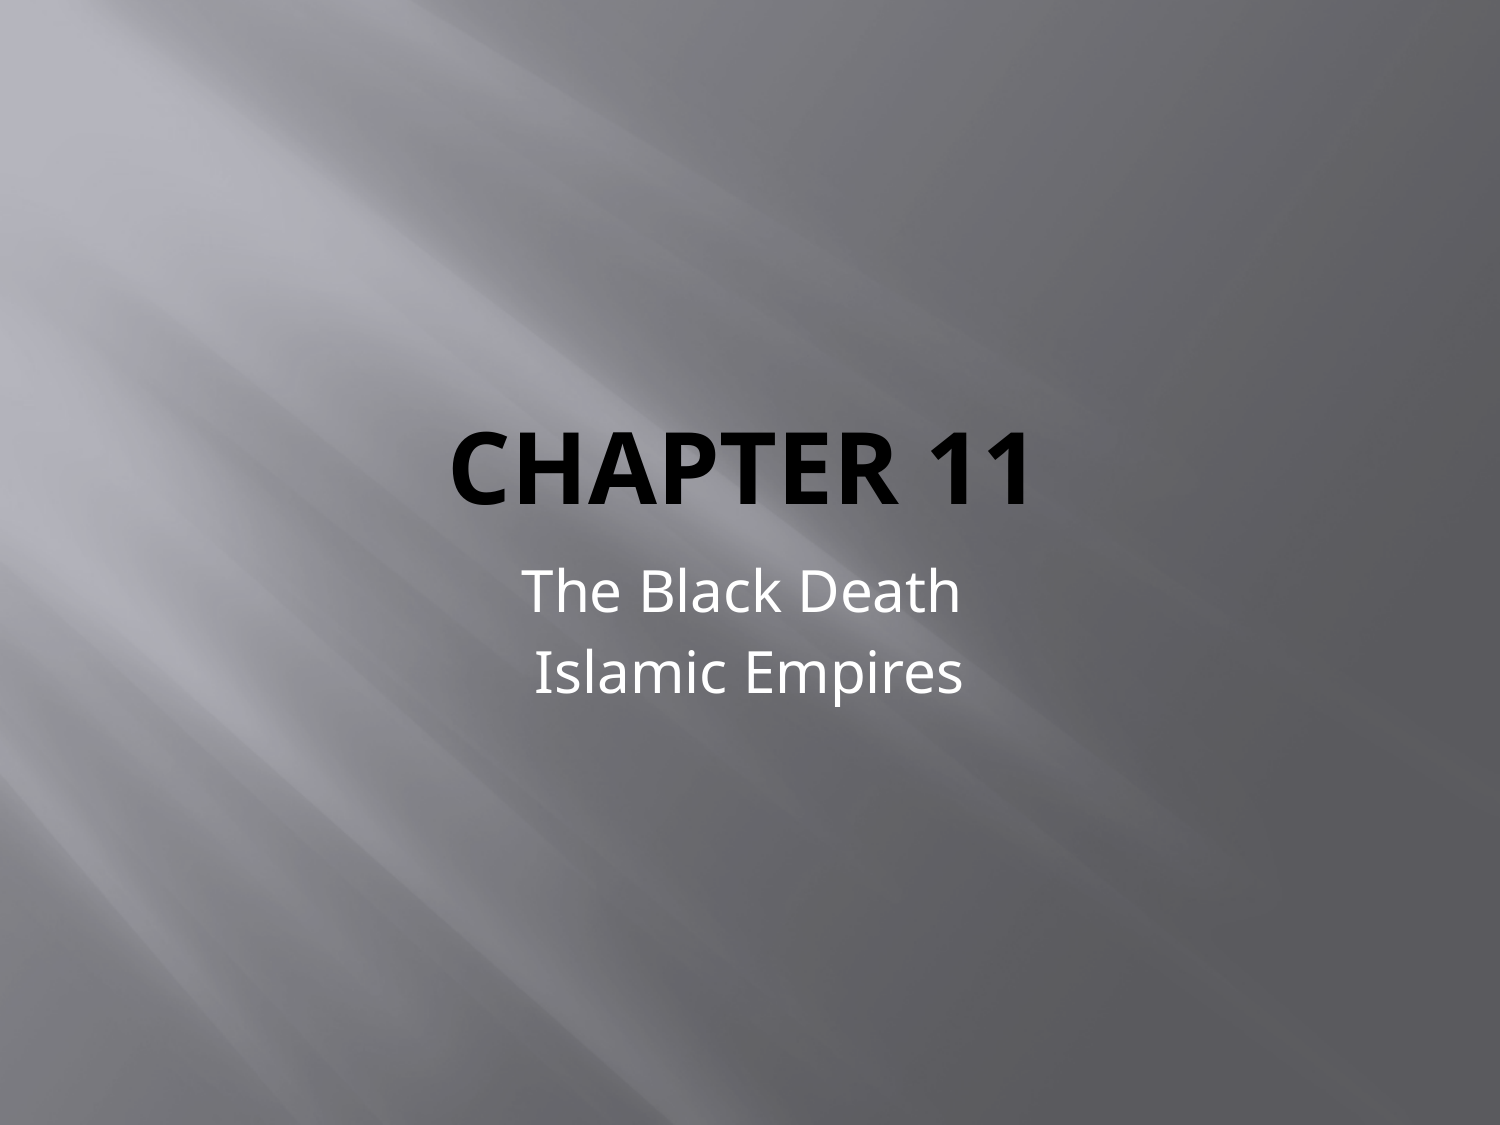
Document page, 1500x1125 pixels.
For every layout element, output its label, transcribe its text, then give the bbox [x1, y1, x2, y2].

subtitle The Black Death Islamic Empires [225, 546, 1275, 913]
title Chapter 11 [69, 224, 1420, 525]
